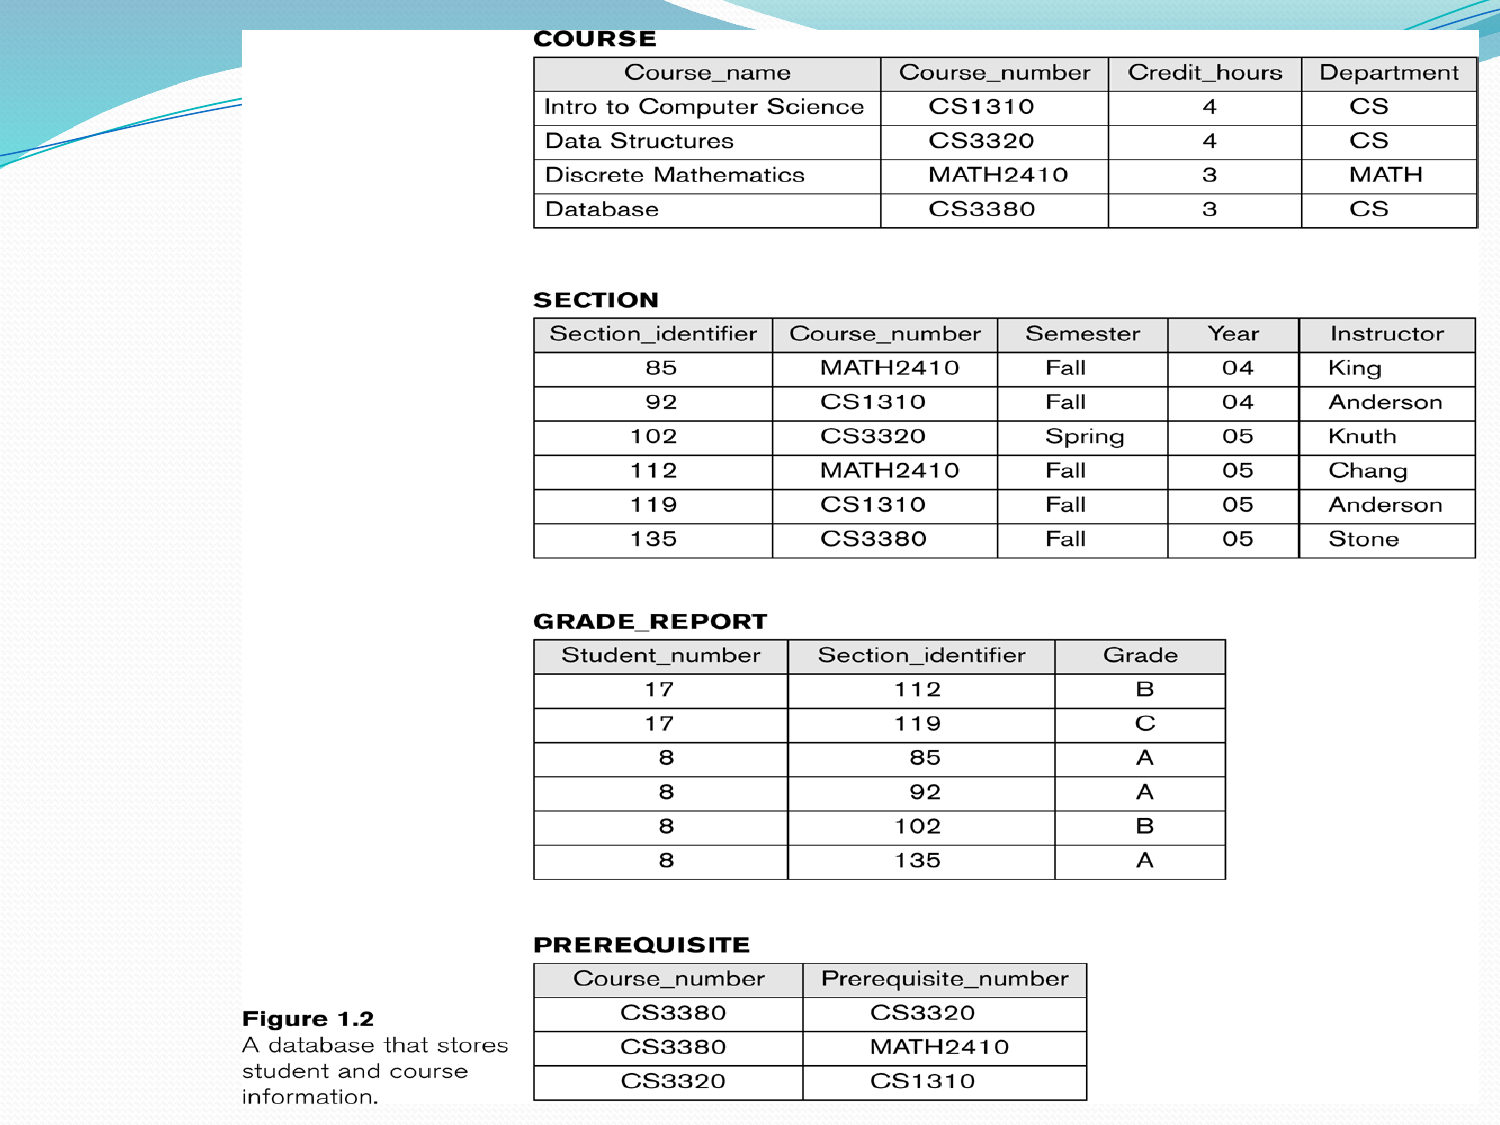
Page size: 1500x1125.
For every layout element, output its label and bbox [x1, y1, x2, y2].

picture [241, 30, 1479, 1105]
